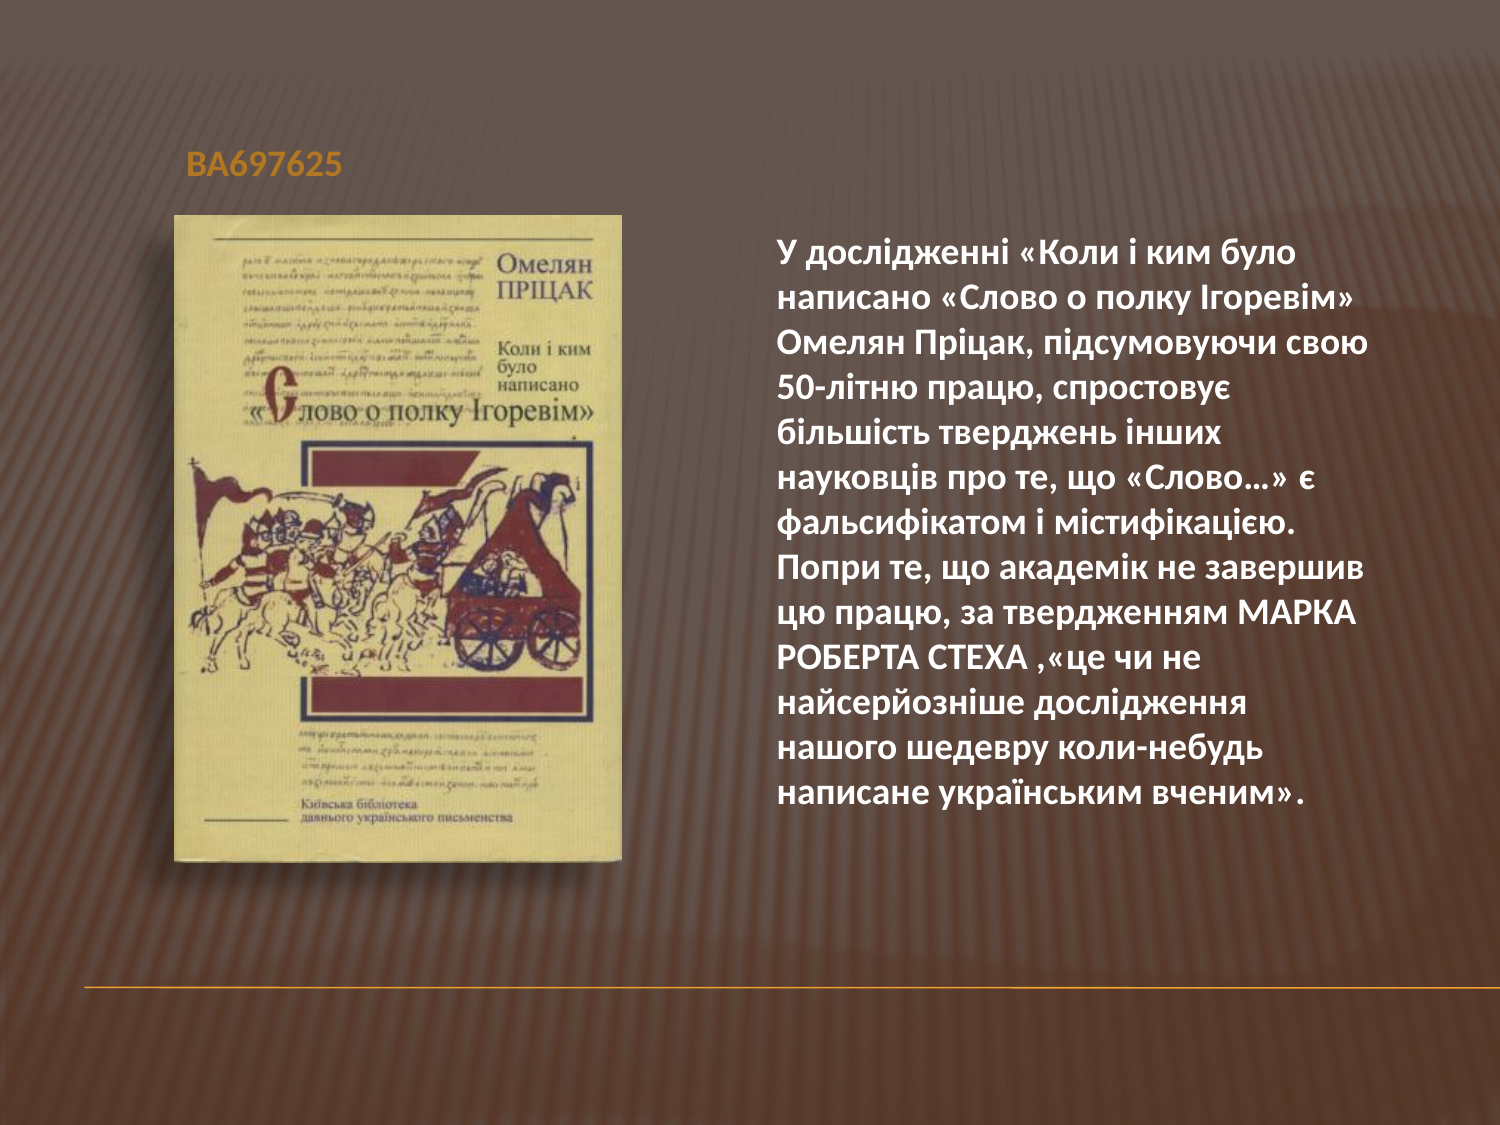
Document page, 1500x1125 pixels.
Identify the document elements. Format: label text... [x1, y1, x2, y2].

list ВА697625 [171, 109, 750, 215]
text_box У дослідженні «Коли і ким було написано «Слово о полку Ігоревім» Омелян Пріцак, підсумовуючи свою 50-літню працю, спростовує більшість тверджень інших науковців про те, що «Слово…» є фальсифікатом і містифікацією. Попри те, що академік не завершив цю працю, за твердженням МАРКА РОБЕРТА СТЕХА ,«це чи не найсерйозніше дослідження нашого шедевру коли-небудь написане українським вченим». [761, 219, 1388, 820]
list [174, 215, 622, 863]
